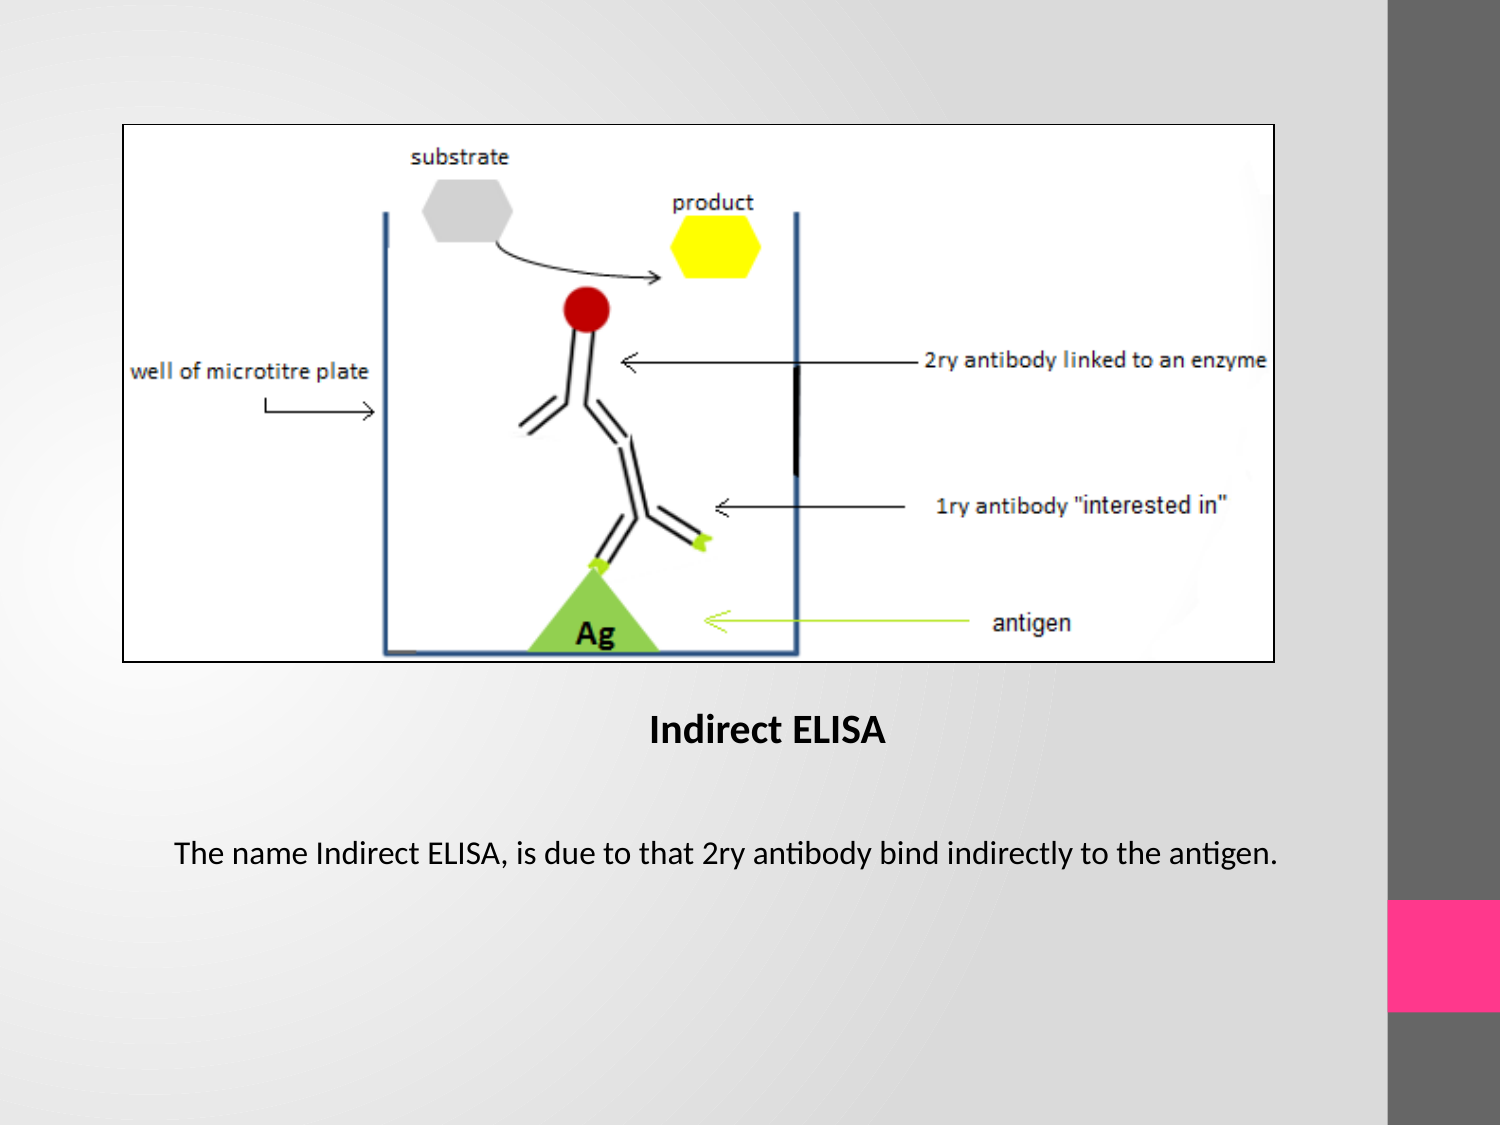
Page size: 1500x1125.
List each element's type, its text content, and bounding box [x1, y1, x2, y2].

text_box Indirect ELISA The name Indirect ELISA, is due to that 2ry antibody bind indirectly to the antigen. [159, 693, 1376, 1029]
picture [123, 124, 1274, 662]
